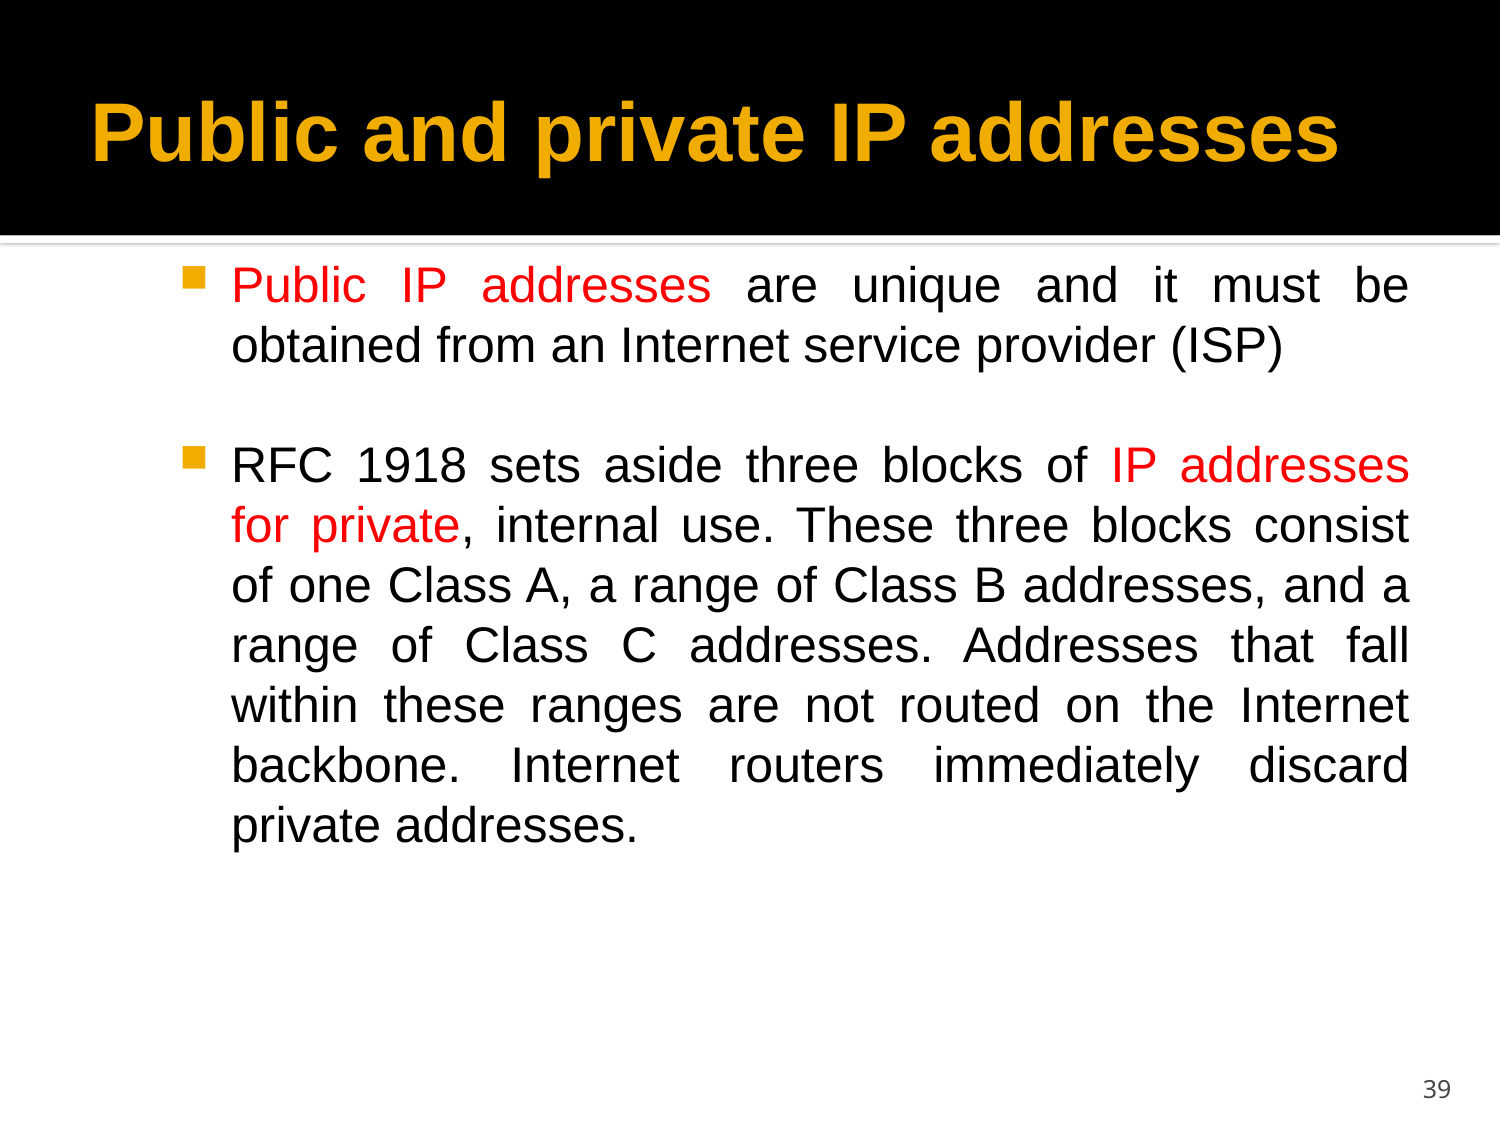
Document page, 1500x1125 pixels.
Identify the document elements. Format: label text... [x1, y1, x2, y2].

list Public IP addresses are unique and it must be obtained from an Internet service provider (ISP) RFC 1918 sets aside three blocks of IP addresses for private, internal use. These three blocks consist of one Class A, a range of Class B addresses, and a range of Class C addresses. Addresses that fall within these ranges are not routed on the Internet backbone. Internet routers immediately discard private addresses. [150, 237, 1425, 1050]
slide_number 39 [1345, 1062, 1467, 1108]
title Public and private IP addresses [75, 25, 1425, 231]
